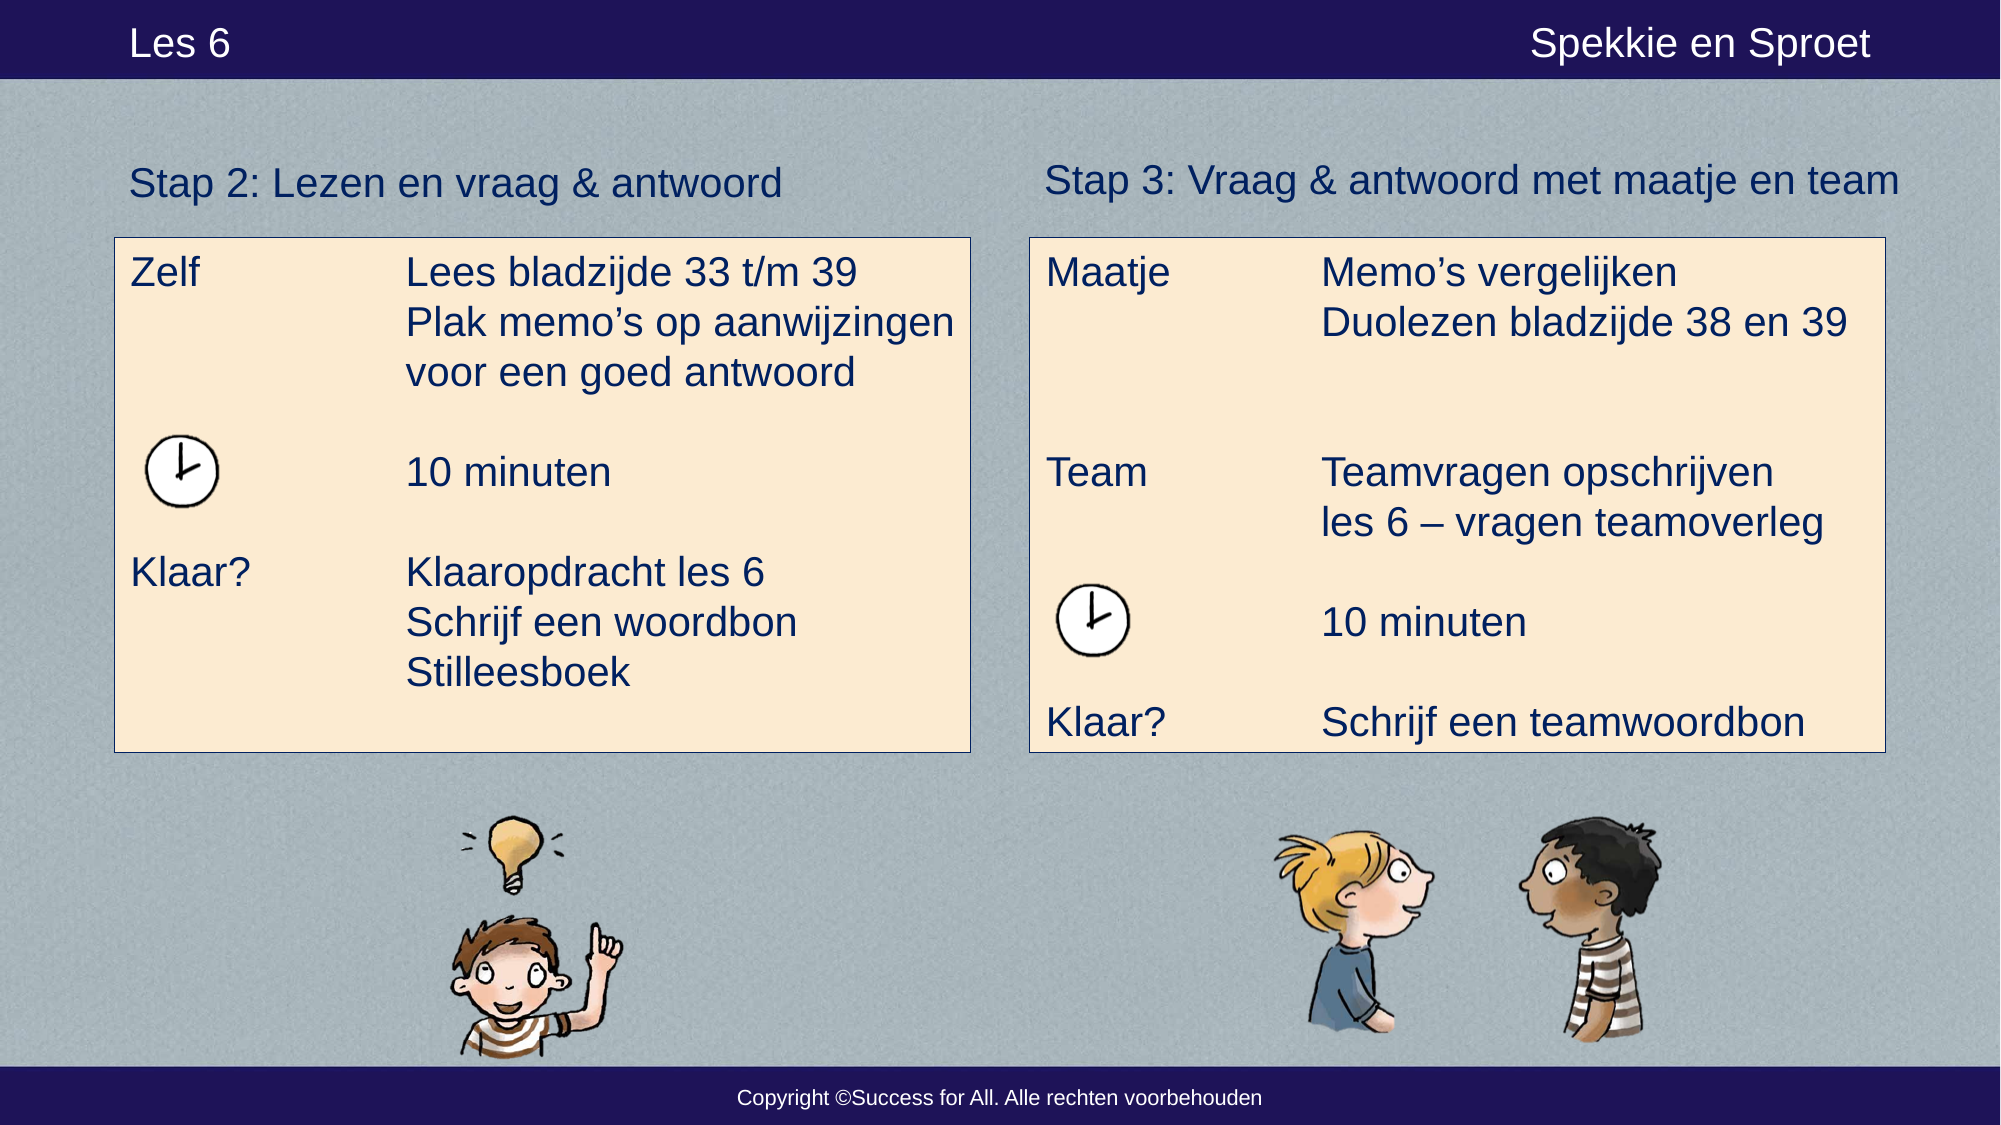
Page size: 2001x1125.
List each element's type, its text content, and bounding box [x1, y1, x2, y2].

text_box Maatje Memo’s vergelijken Duolezen bladzijde 38 en 39 Team Teamvragen opschrijven les 6 – vragen teamoverleg 10 minuten Klaar? Schrijf een teamwoordbon [1029, 237, 1886, 753]
text_box Spekkie en Sproet [999, 8, 1886, 73]
text_box Stap 3: Vraag & antwoord met maatje en team [1029, 145, 1916, 210]
text_box Copyright ©Success for All. Alle rechten voorbehouden [0, 1076, 2000, 1125]
picture [0, 0, 2001, 1125]
text_box Zelf Lees bladzijde 33 t/m 39 Plak memo’s op aanwijzingen voor een goed antwoord 10 minuten Klaar? Klaaropdracht les 6 Schrijf een woordbon Stilleesboek [114, 237, 971, 753]
text_box Stap 2: Lezen en vraag & antwoord [114, 148, 907, 214]
text_box Les 6 [114, 8, 354, 73]
